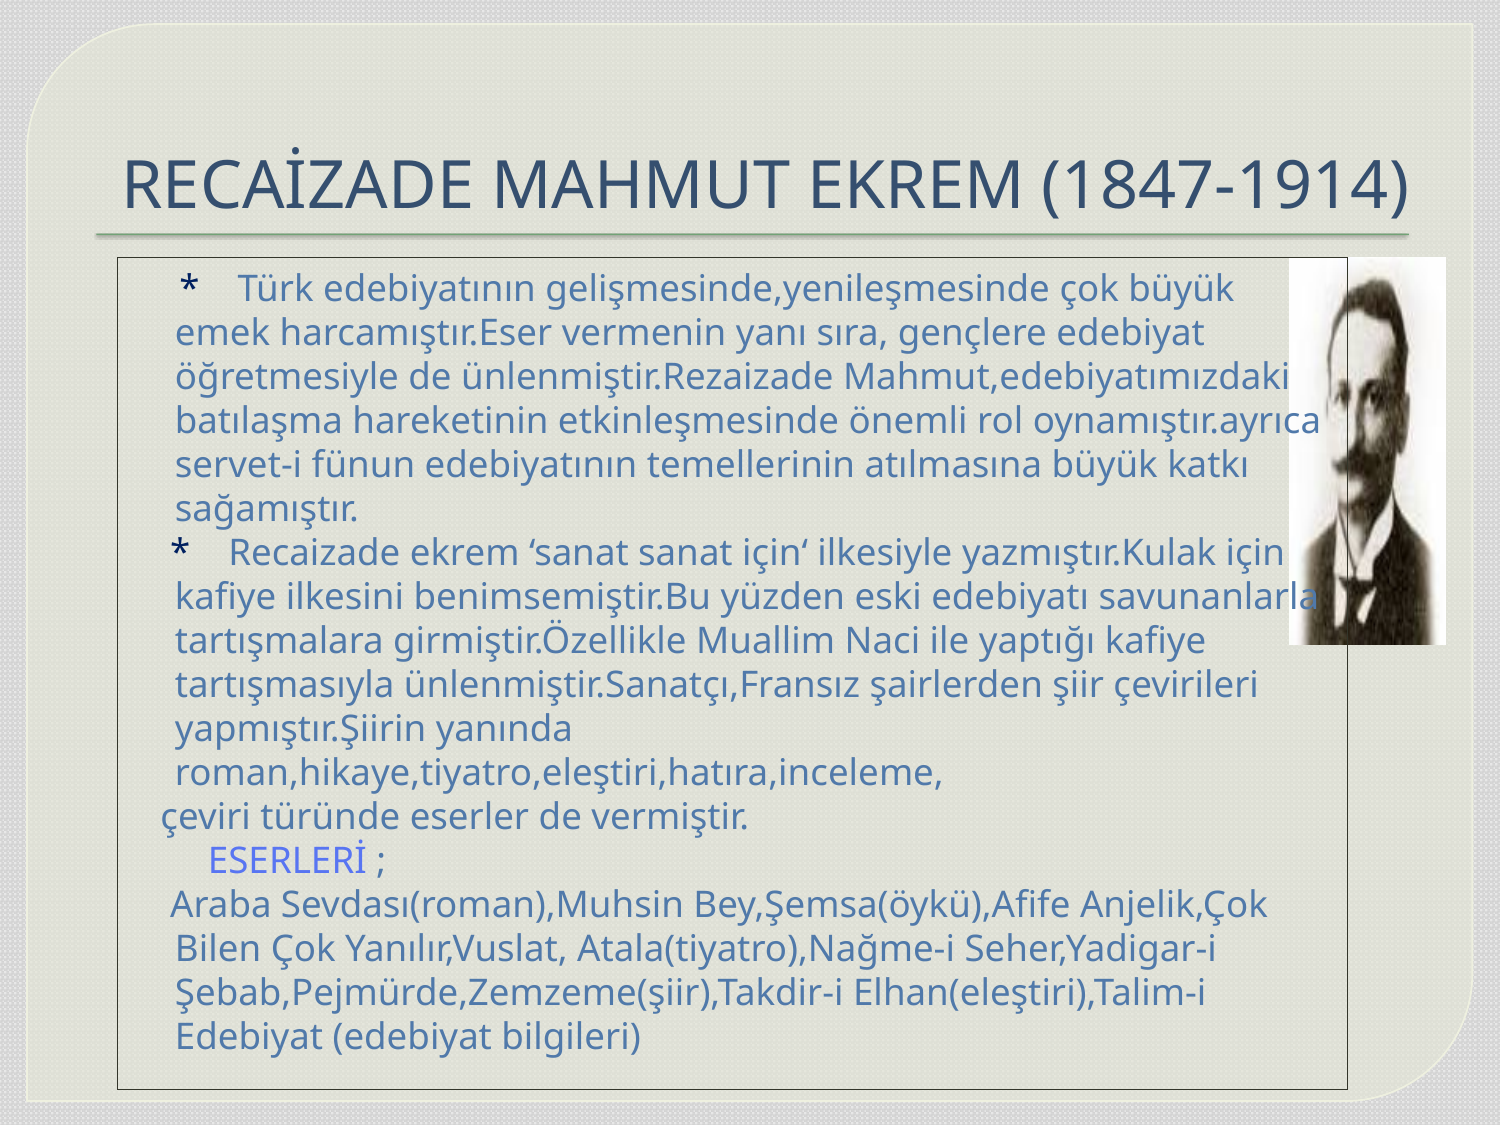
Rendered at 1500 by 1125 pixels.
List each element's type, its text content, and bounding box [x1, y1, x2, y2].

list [1288, 257, 1446, 645]
title RECAİZADE MAHMUT EKREM (1847-1914) [75, 41, 1425, 230]
list * Türk edebiyatının gelişmesinde,yenileşmesinde çok büyük emek harcamıştır.Eser vermenin yanı sıra, gençlere edebiyat öğretmesiyle de ünlenmiştir.Rezaizade Mahmut,edebiyatımızdaki batılaşma hareketinin etkinleşmesinde önemli rol oynamıştır.ayrıca servet-i fünun edebiyatının temellerinin atılmasına büyük katkı sağamıştır. * Recaizade ekrem ‘sanat sanat için‘ ilkesiyle yazmıştır.Kulak için kafiye ilkesini benimsemiştir.Bu yüzden eski edebiyatı savunanlarla tartışmalara girmiştir.Özellikle Muallim Naci ile yaptığı kafiye tartışmasıyla ünlenmiştir.Sanatçı,Fransız şairlerden şiir çevirileri yapmıştır.Şiirin yanında roman,hikaye,tiyatro,eleştiri,hatıra,inceleme, çeviri türünde eserler de vermiştir. ESERLERİ ; Araba Sevdası(roman),Muhsin Bey,Şemsa(öykü),Afife Anjelik,Çok Bilen Çok Yanılır,Vuslat, Atala(tiyatro),Nağme-i Seher,Yadigar-i Şebab,Pejmürde,Zemzeme(şiir),Takdir-i Elhan(eleştiri),Talim-i Edebiyat (edebiyat bilgileri) [117, 257, 1348, 1090]
